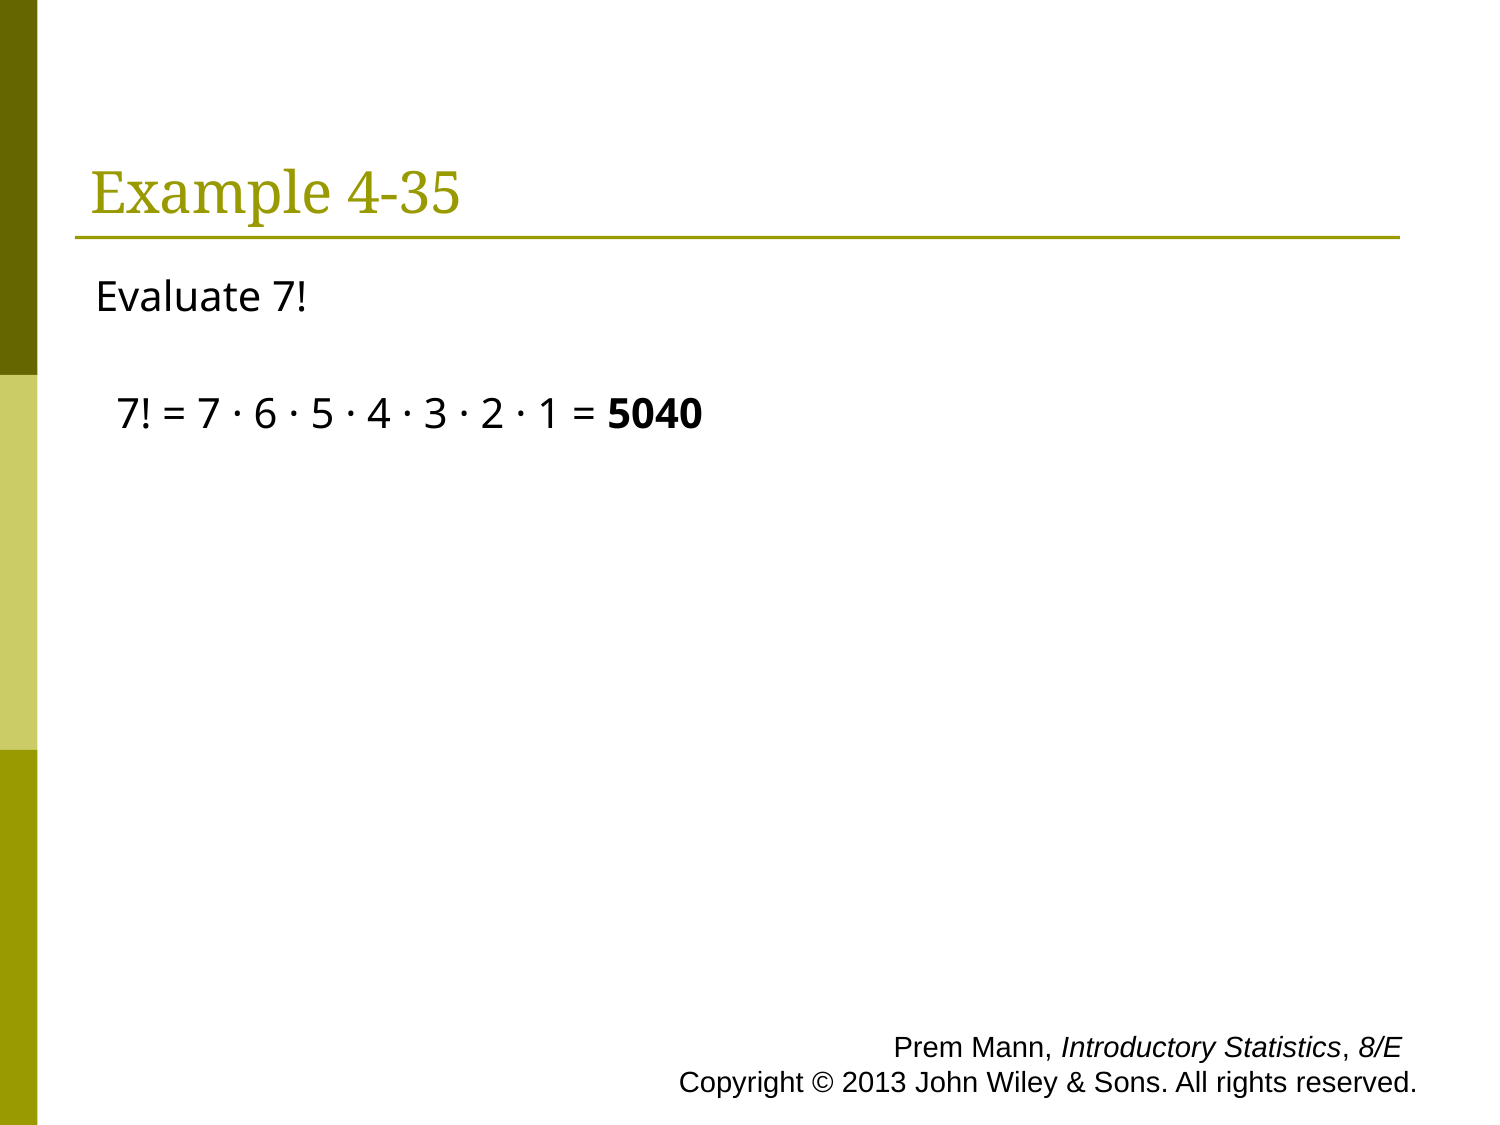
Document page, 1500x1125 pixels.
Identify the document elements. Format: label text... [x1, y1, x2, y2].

title Example 4-35 [75, 45, 1425, 233]
list Evaluate 7! 7! = 7 · 6 · 5 · 4 · 3 · 2 · 1 = 5040 [79, 262, 1425, 938]
text_box Prem Mann, Introductory Statistics, 8/E Copyright © 2013 John Wiley & Sons. All rights reserved. [664, 1020, 1449, 1106]
